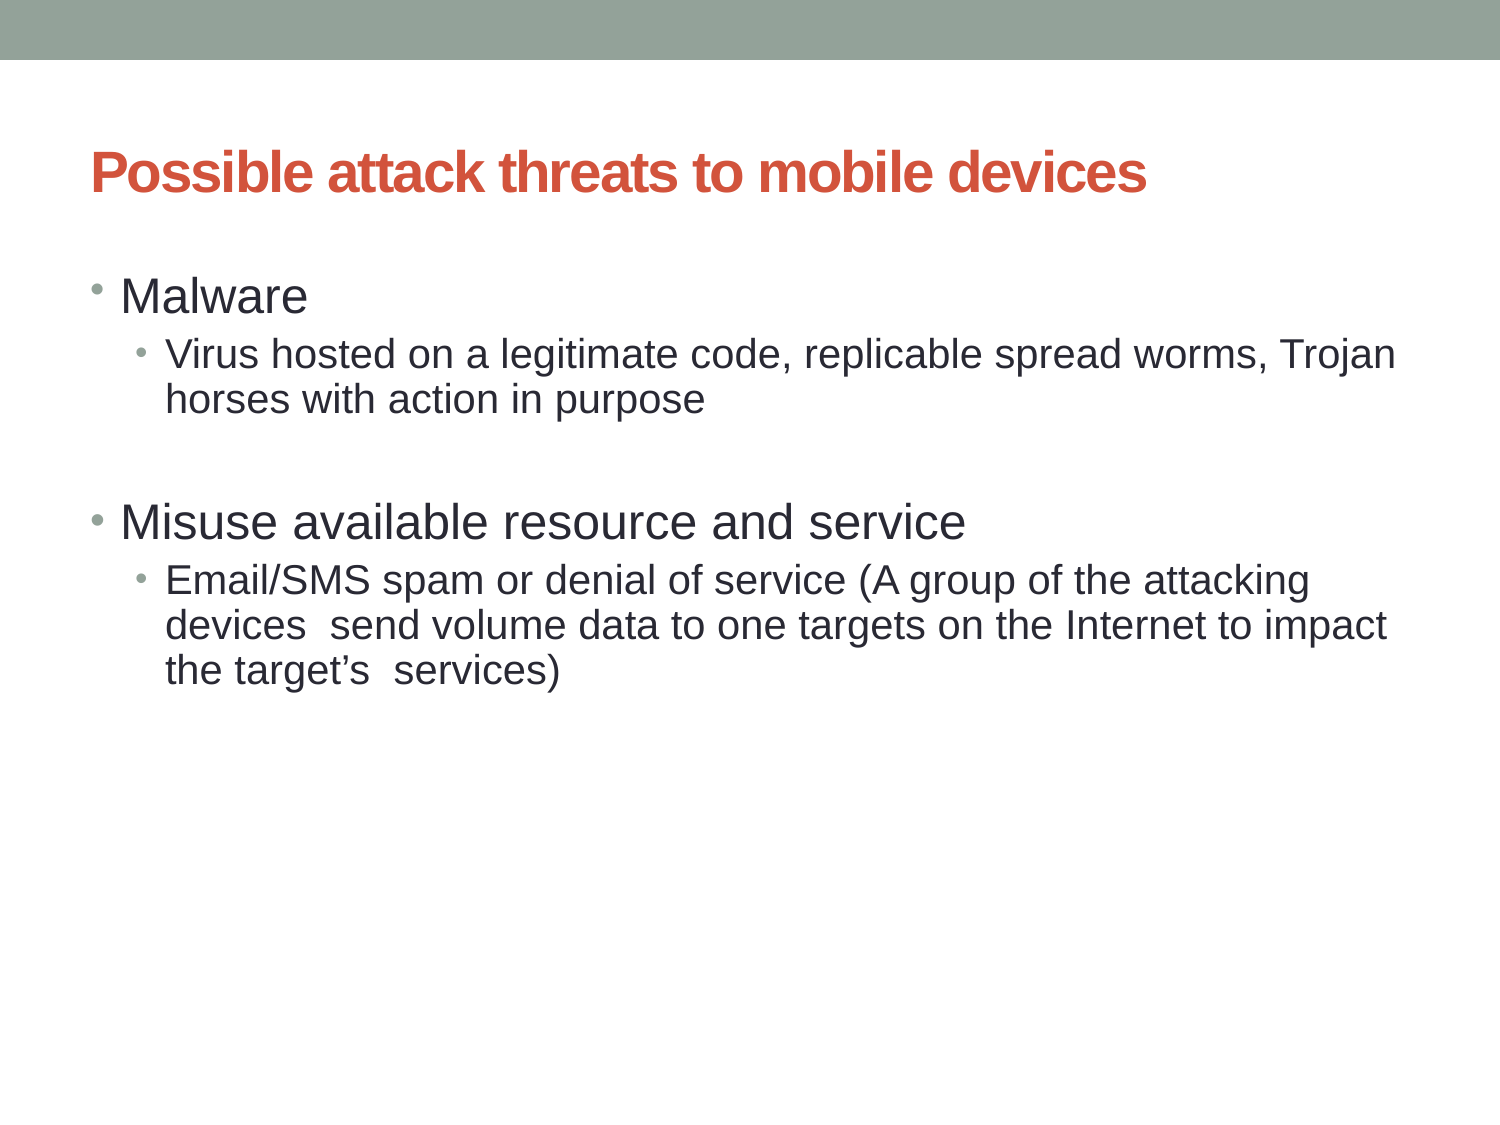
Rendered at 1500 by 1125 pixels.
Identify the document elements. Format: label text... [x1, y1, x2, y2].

title Possible attack threats to mobile devices [75, 87, 1425, 250]
list Malware Virus hosted on a legitimate code, replicable spread worms, Trojan horses with action in purpose Misuse available resource and service Email/SMS spam or denial of service (A group of the attacking devices send volume data to one targets on the Internet to impact the target’s services) [75, 262, 1425, 1063]
